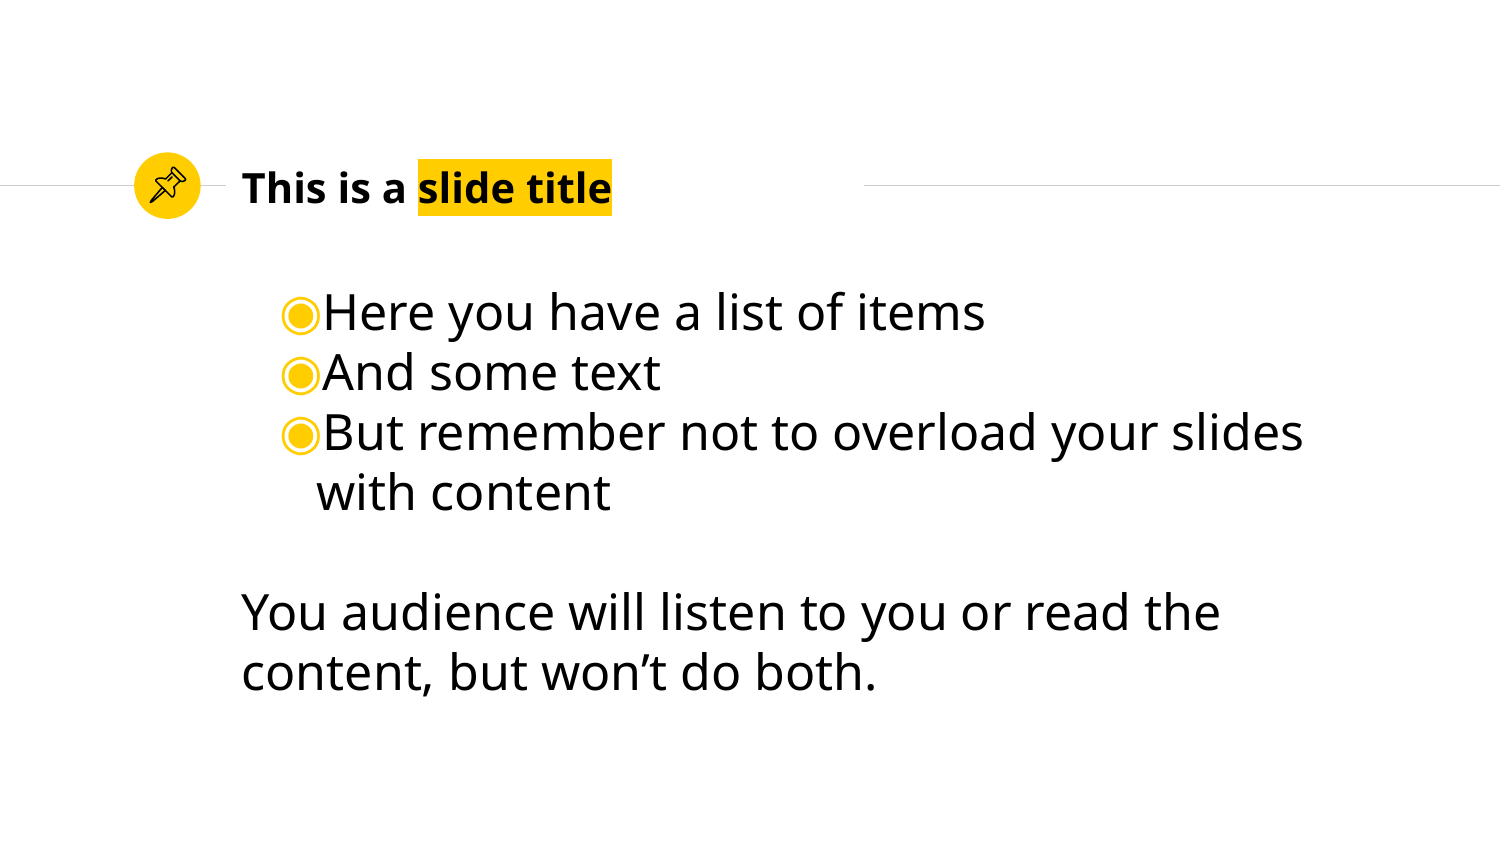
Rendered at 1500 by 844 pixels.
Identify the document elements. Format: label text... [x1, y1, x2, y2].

list Here you have a list of items And some text But remember not to overload your slides with content You audience will listen to you or read the content, but won’t do both. [226, 265, 1344, 776]
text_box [150, 166, 186, 203]
title This is a slide title [226, 151, 863, 223]
